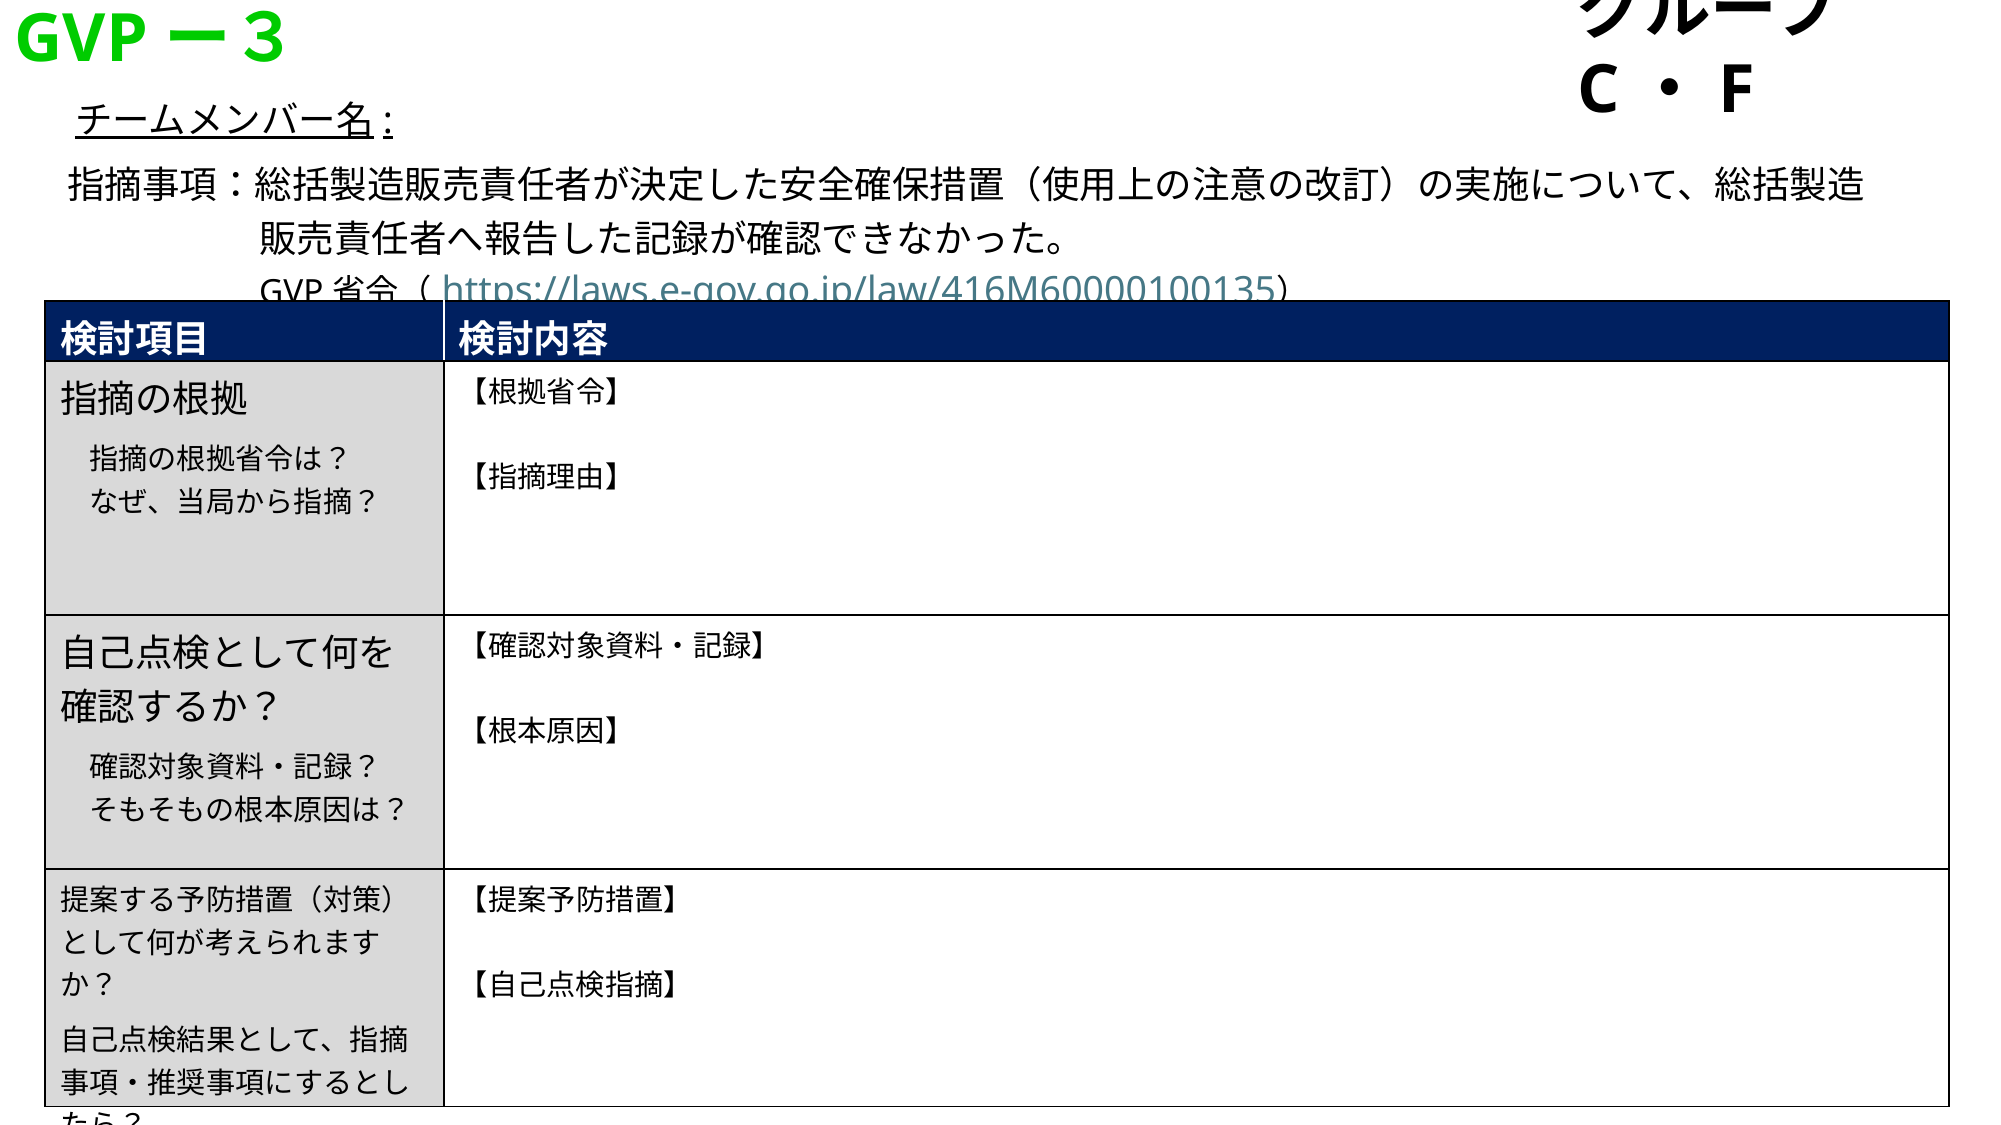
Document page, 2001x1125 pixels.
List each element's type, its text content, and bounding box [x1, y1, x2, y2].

table_cell 自己点検として何を確認するか？ 確認対象資料・記録？ そもそもの根本原因は？ [46, 616, 443, 868]
table_header 検討項目 [46, 302, 443, 360]
text_box GVPー３ [0, 0, 1904, 77]
text_box チームメンバー名: [45, 88, 1859, 149]
table_cell 【提案予防措置】 【自己点検指摘】 [445, 870, 1948, 1106]
text_box グループ C・F [1562, 3, 2000, 89]
table_cell 提案する予防措置（対策）として何が考えられますか？ 自己点検結果として、指摘事項・推奨事項にするとしたら？ [46, 870, 443, 1106]
table_cell 【確認対象資料・記録】 【根本原因】 [445, 616, 1948, 868]
table_header 指摘事項：総括製造販売責任者が決定した安全確保措置（使用上の注意の改訂）の実施について、総括製造販売責任者へ報告した記録が確認できなかった。 GVP省令（https://laws.e-gov.go.jp/law/416M60000100135） [53, 148, 1903, 300]
text_box [17, 148, 51, 952]
table_cell 【根拠省令】 【指摘理由】 [445, 362, 1948, 614]
table_header 検討内容 [445, 302, 1948, 360]
table_cell 指摘の根拠 指摘の根拠省令は？ なぜ、当局から指摘？ [46, 362, 443, 614]
